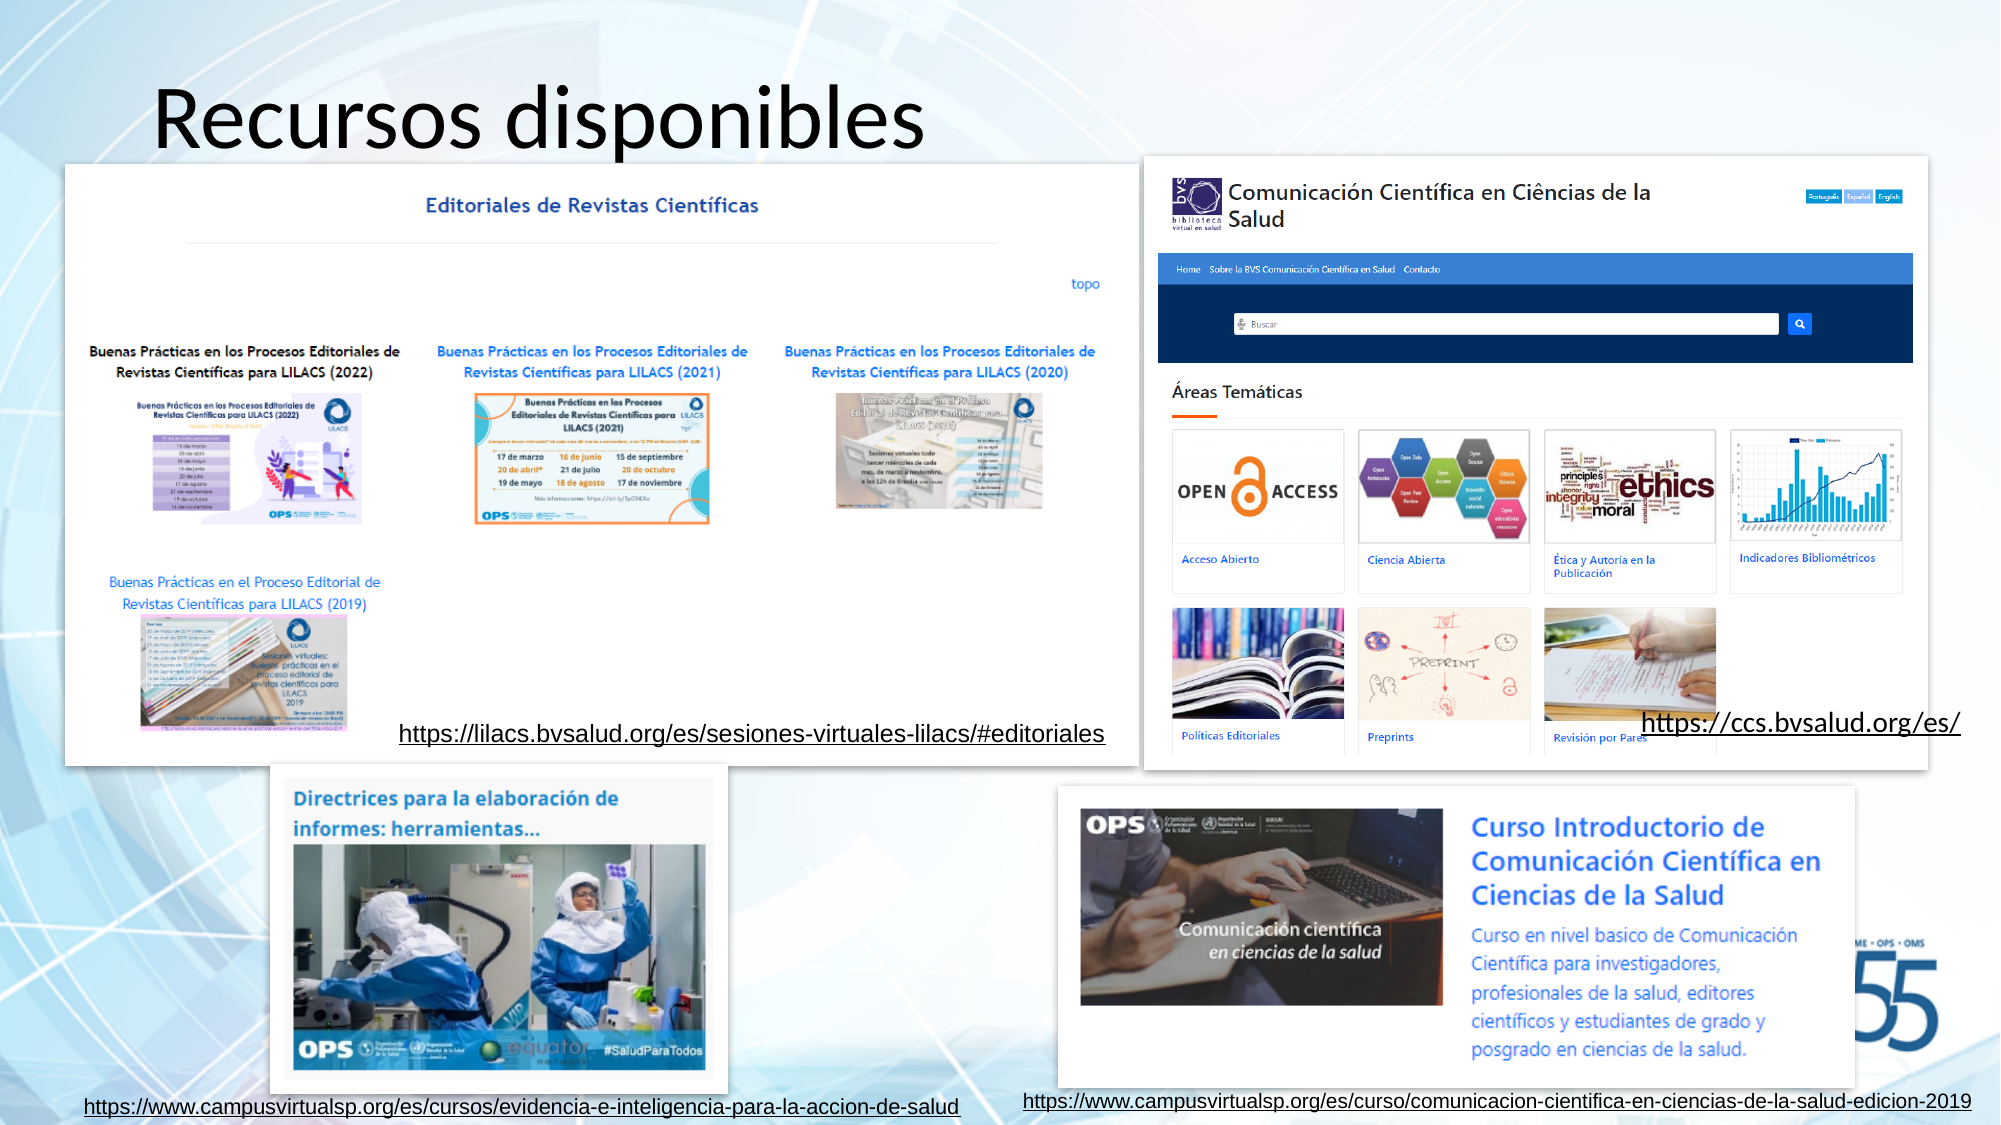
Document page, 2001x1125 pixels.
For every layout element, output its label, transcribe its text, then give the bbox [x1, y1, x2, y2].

list https://ccs.bvsalud.org/es/ [1919, 699, 1979, 759]
picture [1158, 170, 1914, 756]
picture [79, 178, 1125, 752]
title Recursos disponibles [137, 59, 1863, 179]
text_box https://www.campusvirtualsp.org/es/curso/comunicacion-cientifica-en-ciencias-de-la-salud-edicion-2019 [1007, 1079, 2000, 1120]
picture [0, 0, 2001, 1125]
text_box https://www.campusvirtualsp.org/es/cursos/evidencia-e-inteligencia-para-la-accion-de-salud [68, 1085, 1061, 1125]
picture [284, 777, 714, 1081]
picture [1072, 799, 1841, 1074]
